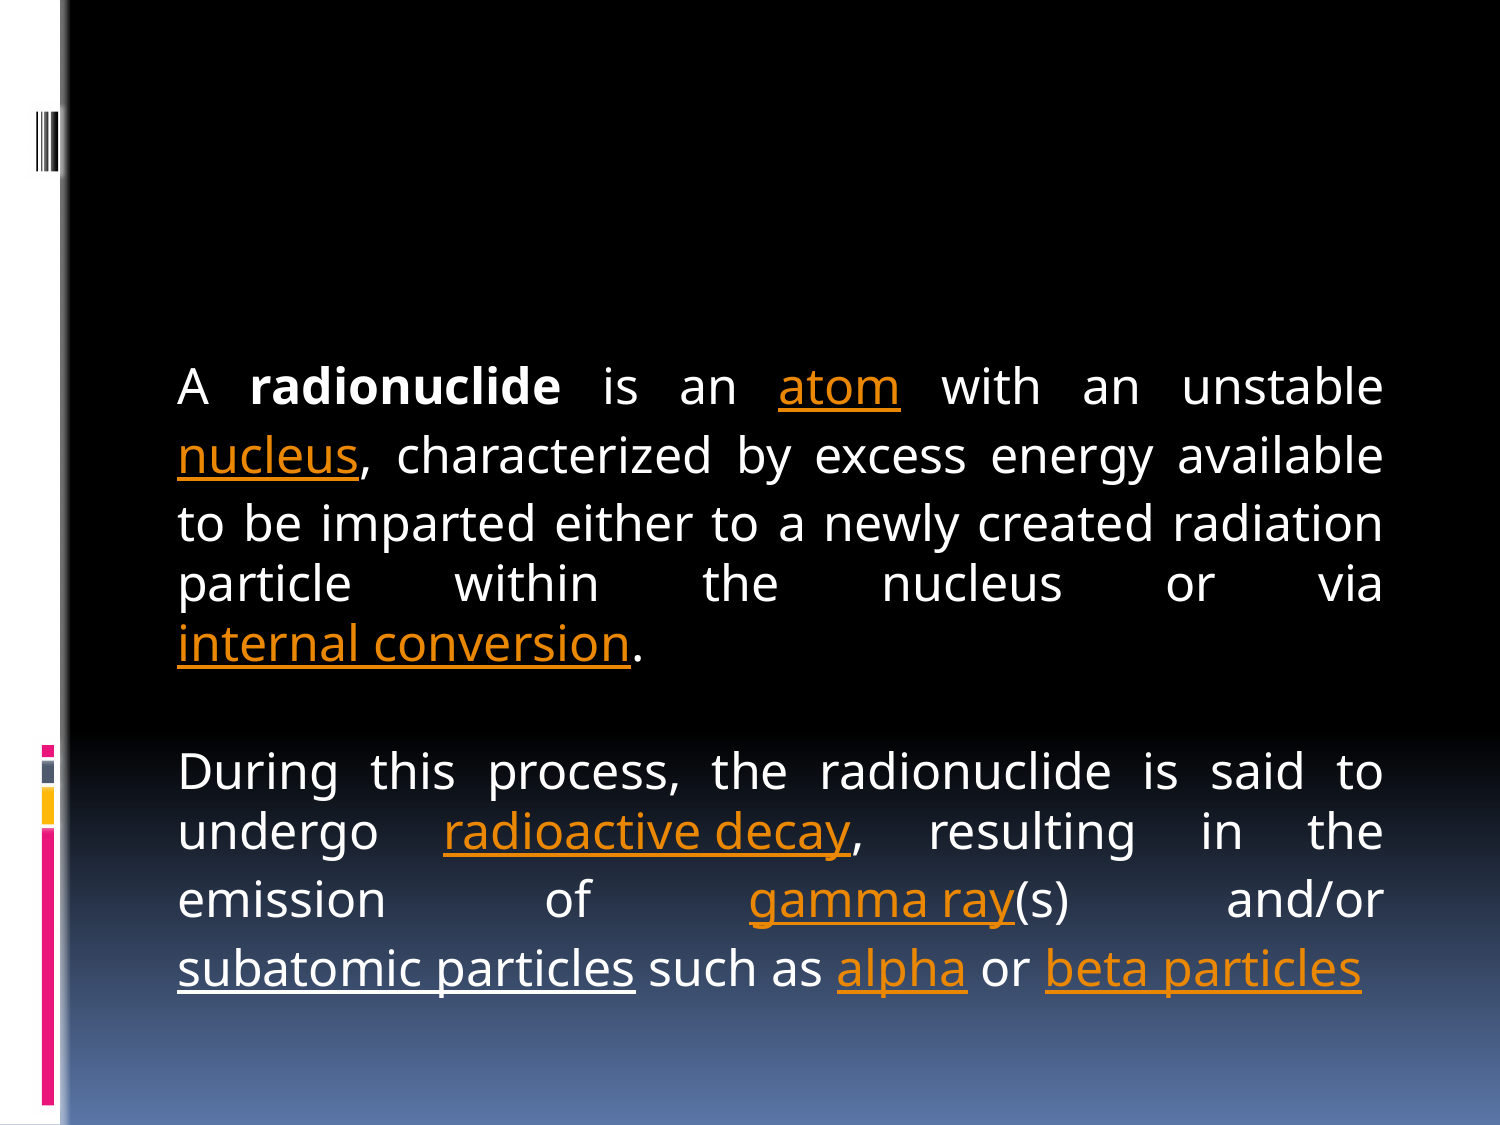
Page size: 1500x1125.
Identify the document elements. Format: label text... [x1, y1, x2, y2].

text_box A radionuclide is an atom with an unstable nucleus, characterized by excess energy available to be imparted either to a newly created radiation particle within the nucleus or via internal conversion. During this process, the radionuclide is said to undergo radioactive decay, resulting in the emission of gamma ray(s) and/or subatomic particles such as alpha or beta particles [162, 212, 1400, 1012]
